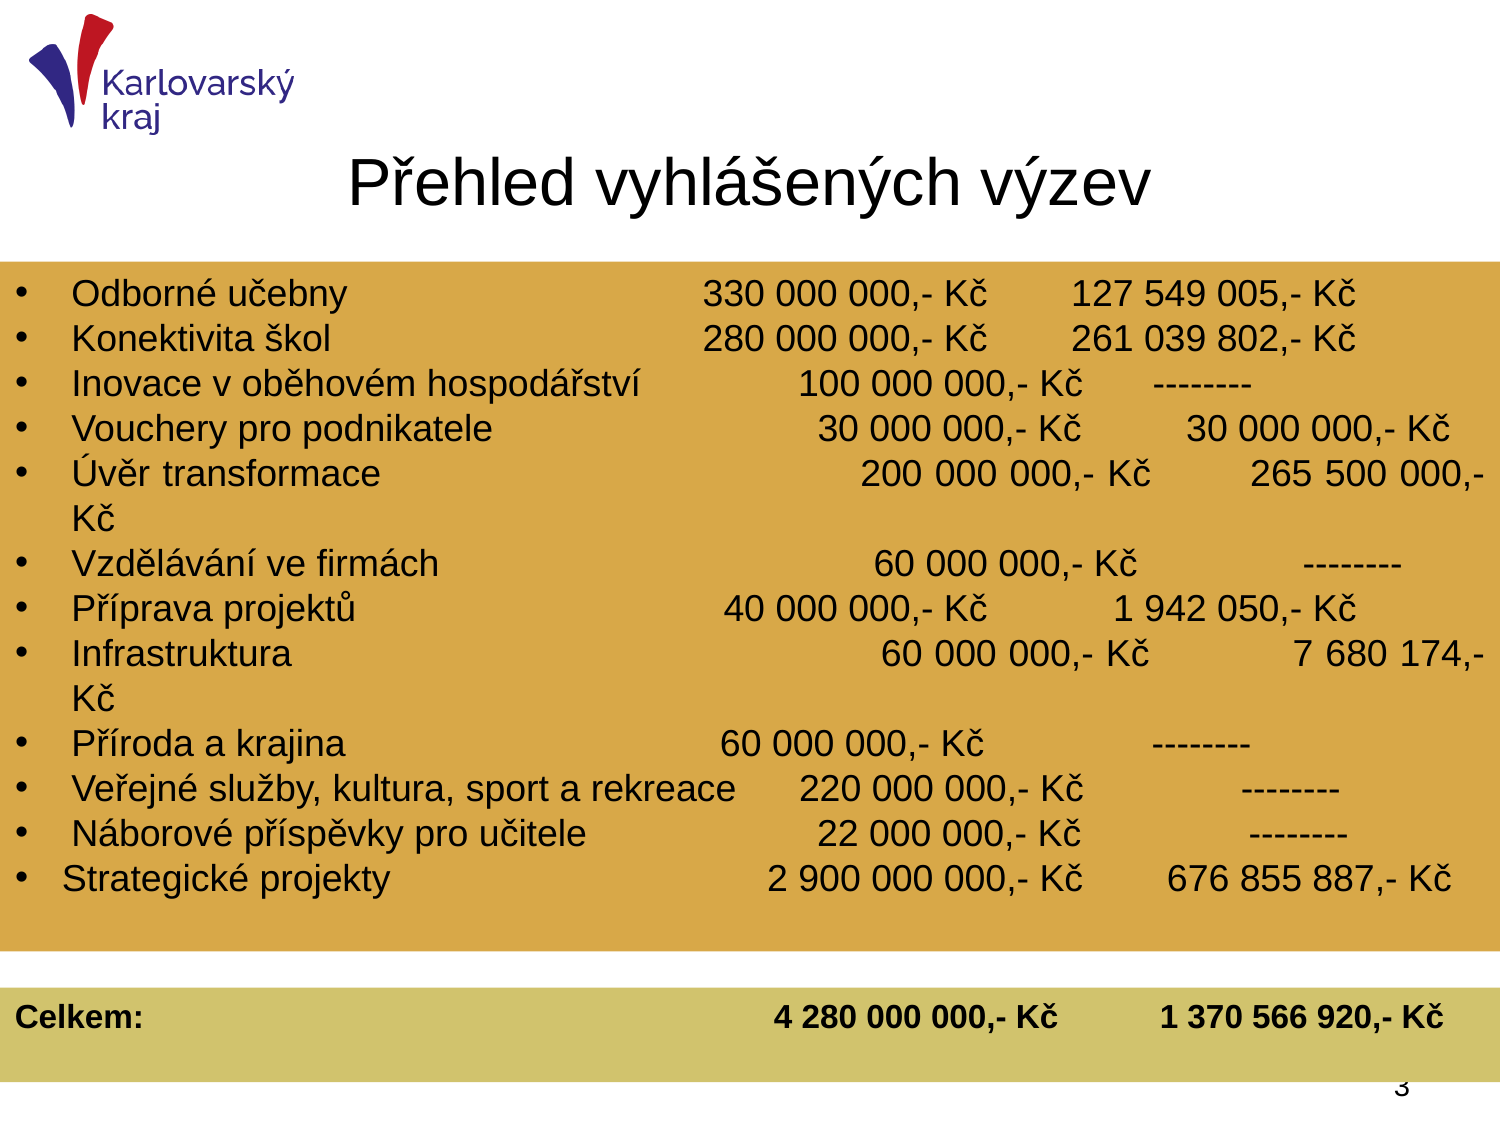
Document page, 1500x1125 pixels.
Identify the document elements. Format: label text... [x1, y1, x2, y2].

text_box Celkem: 4 280 000 000,- Kč 1 370 566 920,- Kč [0, 987, 1500, 1083]
slide_number 3 [1074, 1083, 1426, 1103]
title Přehled vyhlášených výzev [75, 45, 1425, 233]
picture [29, 14, 295, 135]
text_box Odborné učebny 330 000 000,- Kč 127 549 005,- Kč Konektivita škol 280 000 000,- Kč 261 039 802,- Kč Inovace v oběhovém hospodářství 100 000 000,- Kč -------- Vouchery pro podnikatele 30 000 000,- Kč 30 000 000,- Kč Úvěr transformace 200 000 000,- Kč 265 500 000,- Kč Vzdělávání ve firmách 60 000 000,- Kč -------- Příprava projektů 40 000 000,- Kč 1 942 050,- Kč Infrastruktura 60 000 000,- Kč 7 680 174,- Kč Příroda a krajina 60 000 000,- Kč -------- Veřejné služby, kultura, sport a rekreace 220 000 000,- Kč -------- Náborové příspěvky pro učitele 22 000 000,- Kč -------- Strategické projekty 2 900 000 000,- Kč 676 855 887,- Kč [0, 261, 1500, 952]
